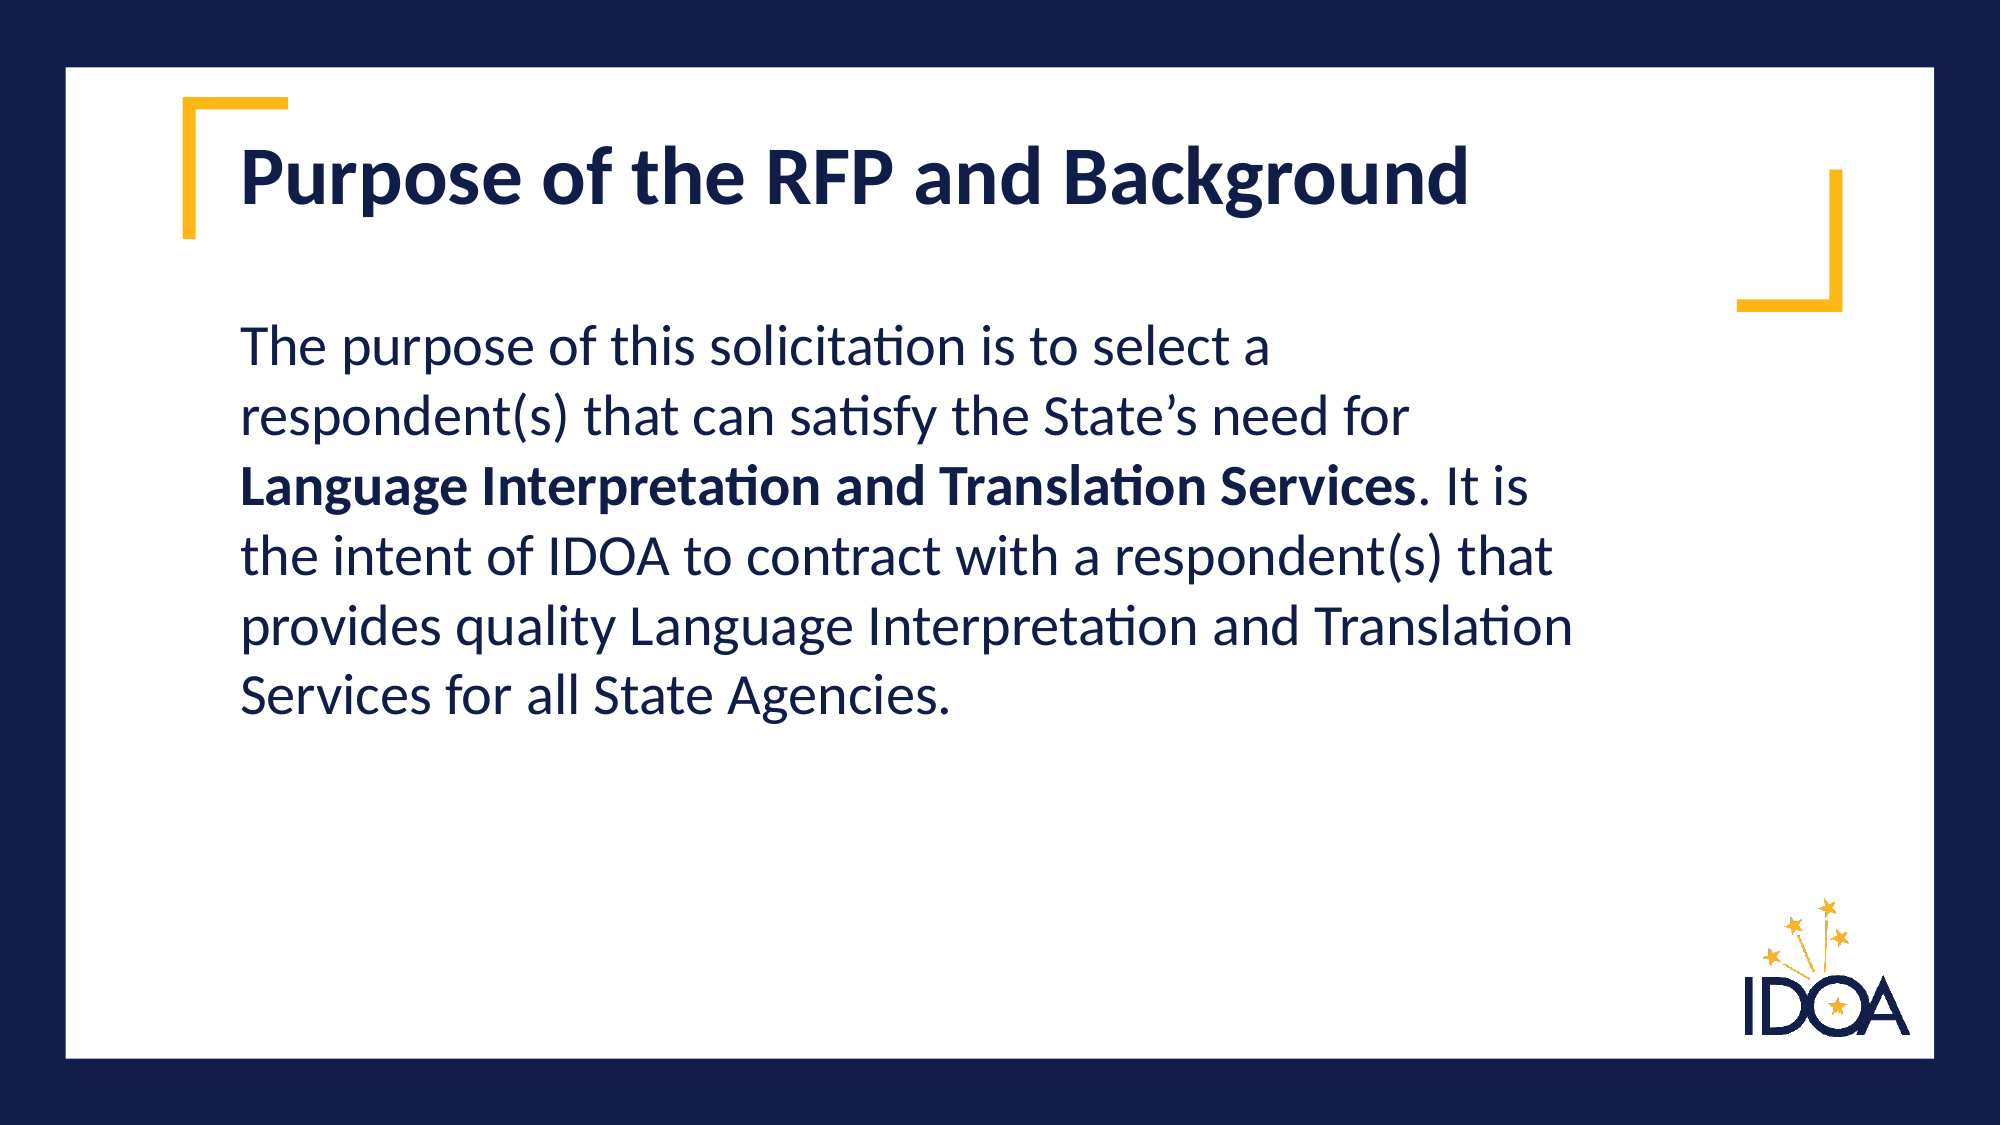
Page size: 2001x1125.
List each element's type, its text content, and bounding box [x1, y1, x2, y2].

title Purpose of the RFP and Background [225, 126, 1800, 263]
list The purpose of this solicitation is to select a respondent(s) that can satisfy the State’s need for Language Interpretation and Translation Services. It is the intent of IDOA to contract with a respondent(s) that provides quality Language Interpretation and Translation Services for all State Agencies. [225, 299, 1619, 923]
picture [1702, 857, 1959, 1114]
